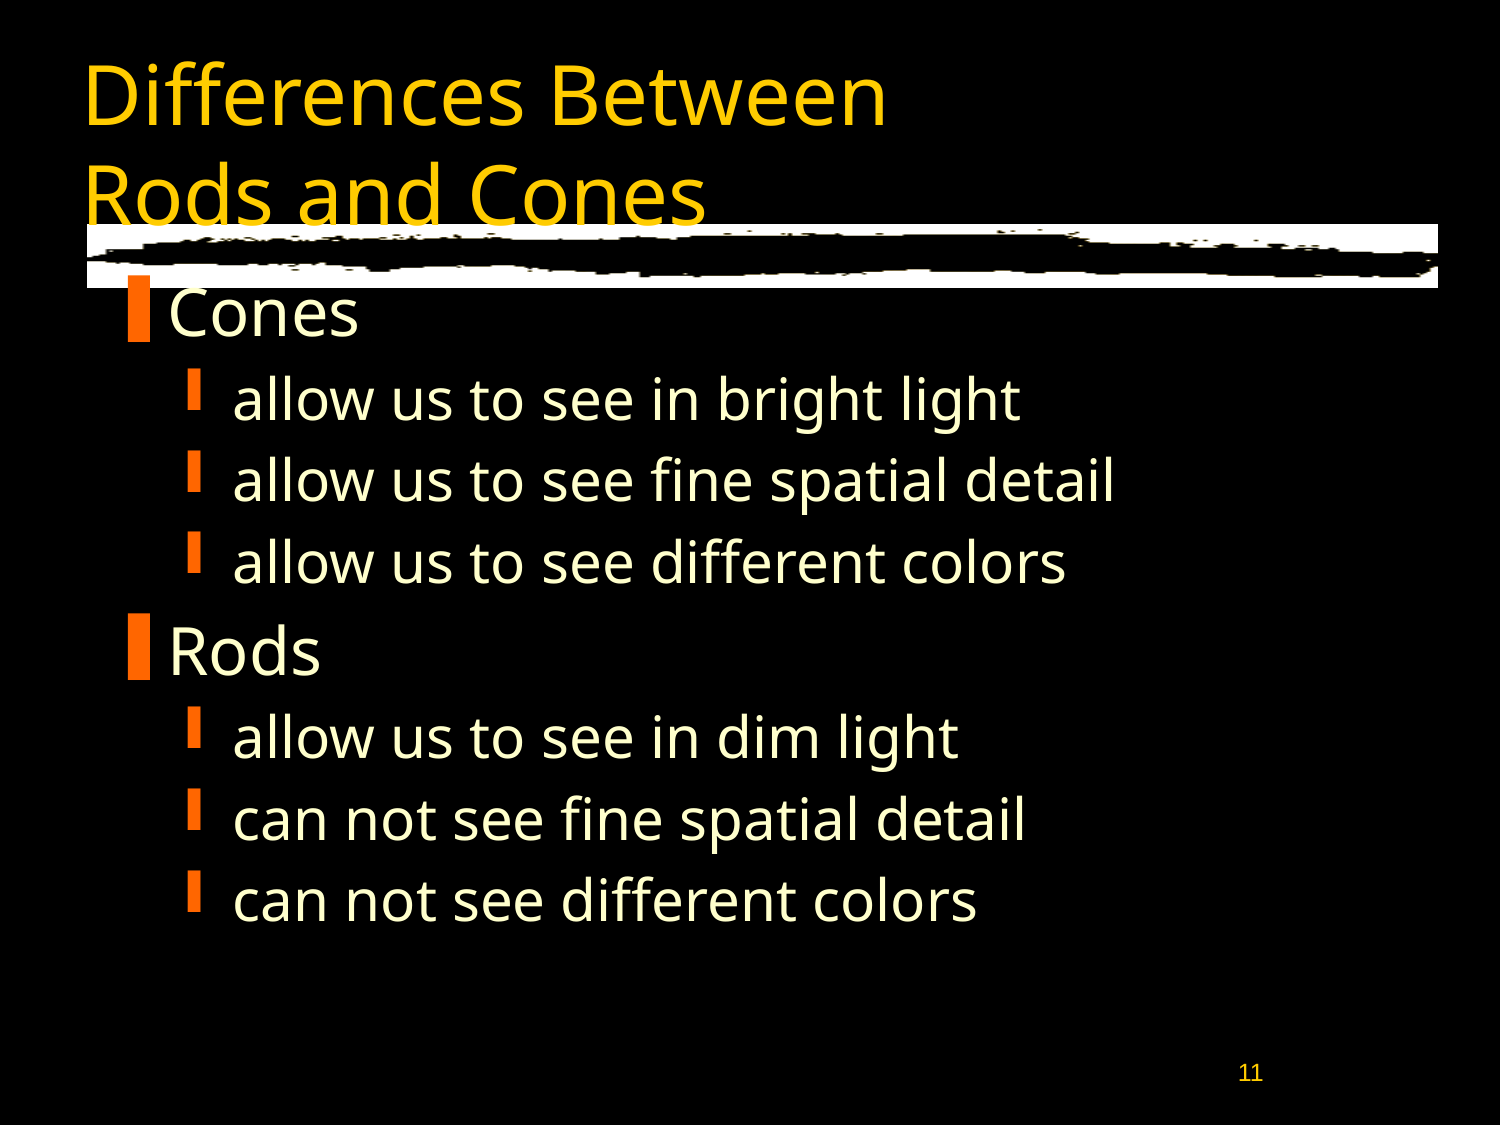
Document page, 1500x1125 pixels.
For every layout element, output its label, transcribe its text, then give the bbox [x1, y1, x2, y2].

list Cones allow us to see in bright light allow us to see fine spatial detail allow us to see different colors Rods allow us to see in dim light can not see fine spatial detail can not see different colors [95, 262, 1438, 948]
title Differences Between Rods and Cones [66, 62, 1342, 251]
